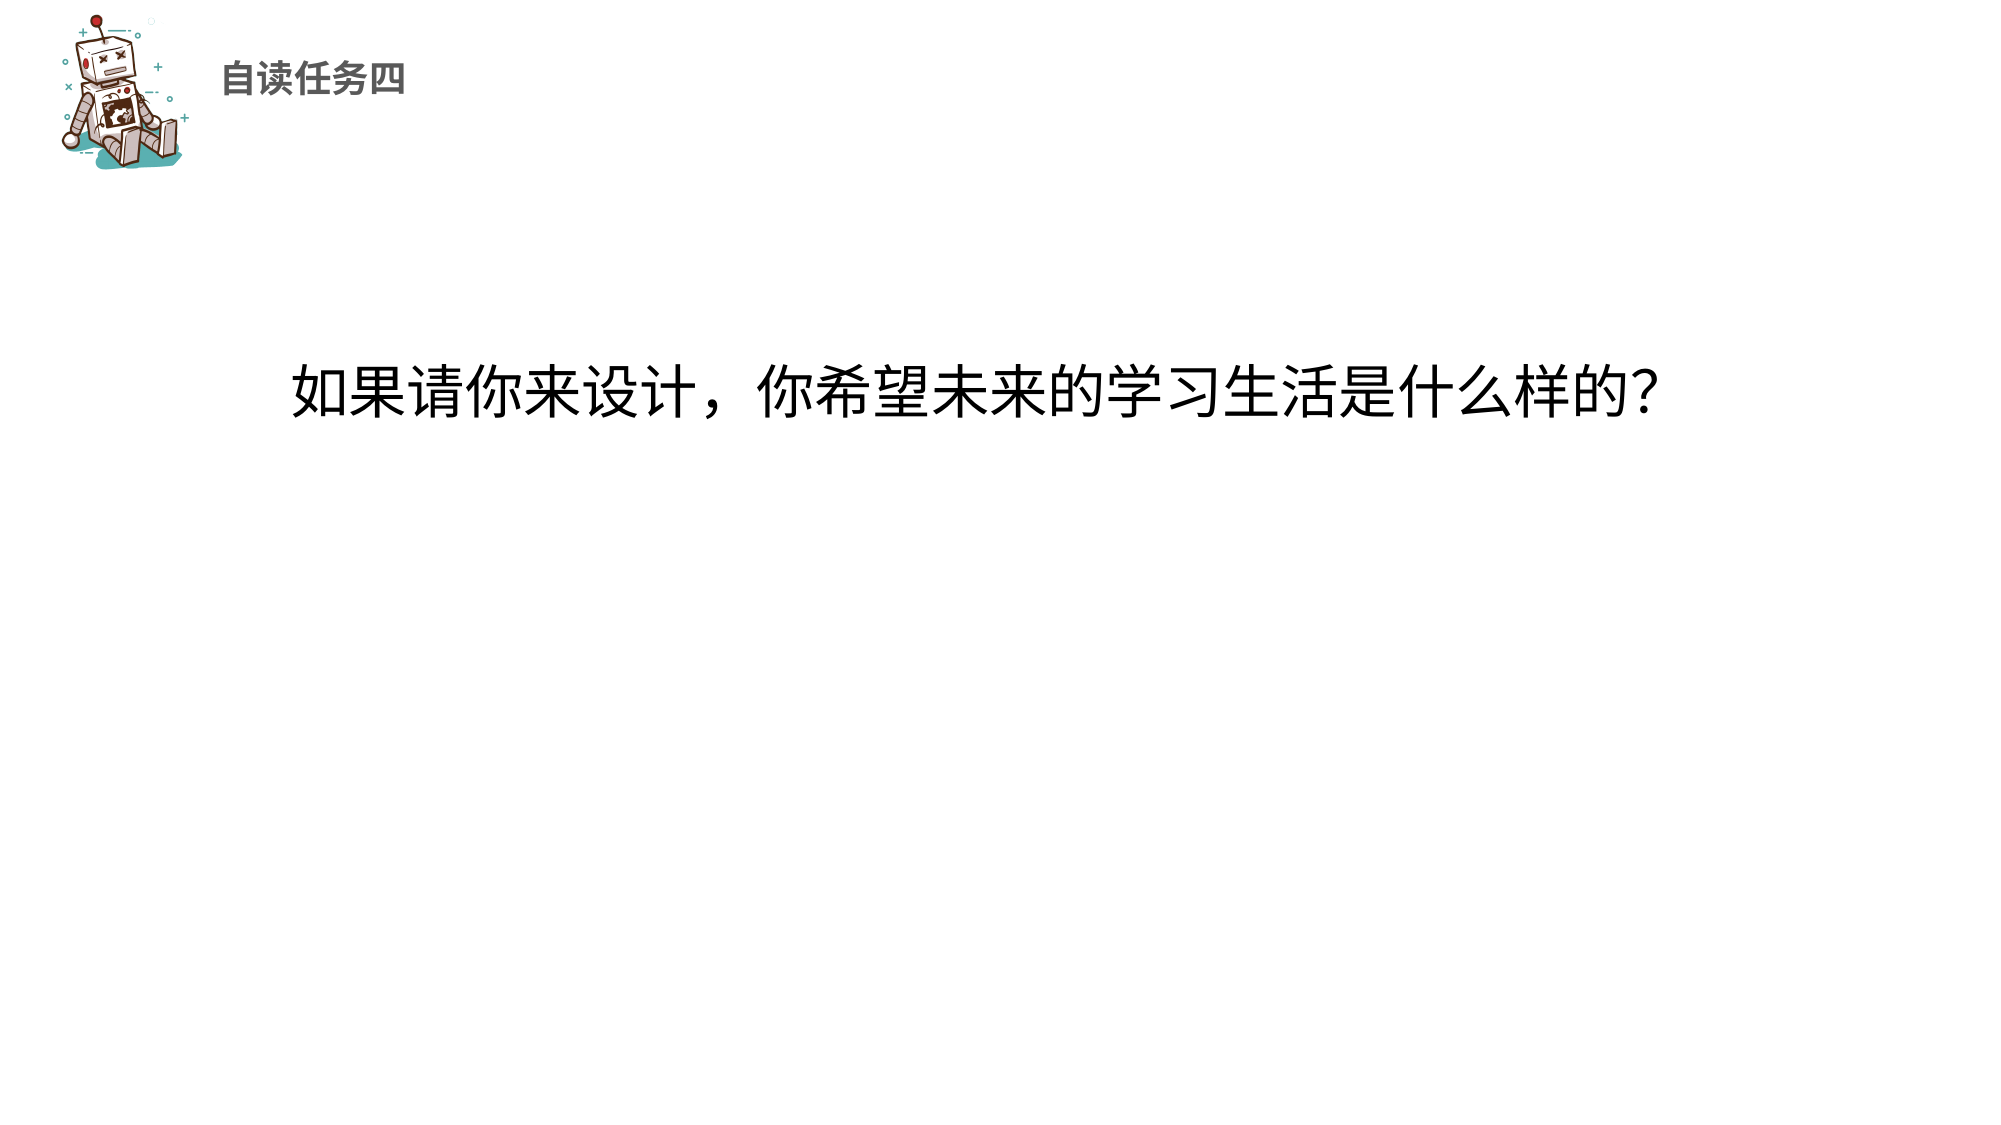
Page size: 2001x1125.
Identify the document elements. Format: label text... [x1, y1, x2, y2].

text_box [32, 8, 201, 189]
text_box 自读任务四 [204, 47, 620, 108]
text_box 如果请你来设计，你希望未来的学习生活是什么样的？ [275, 322, 1704, 432]
